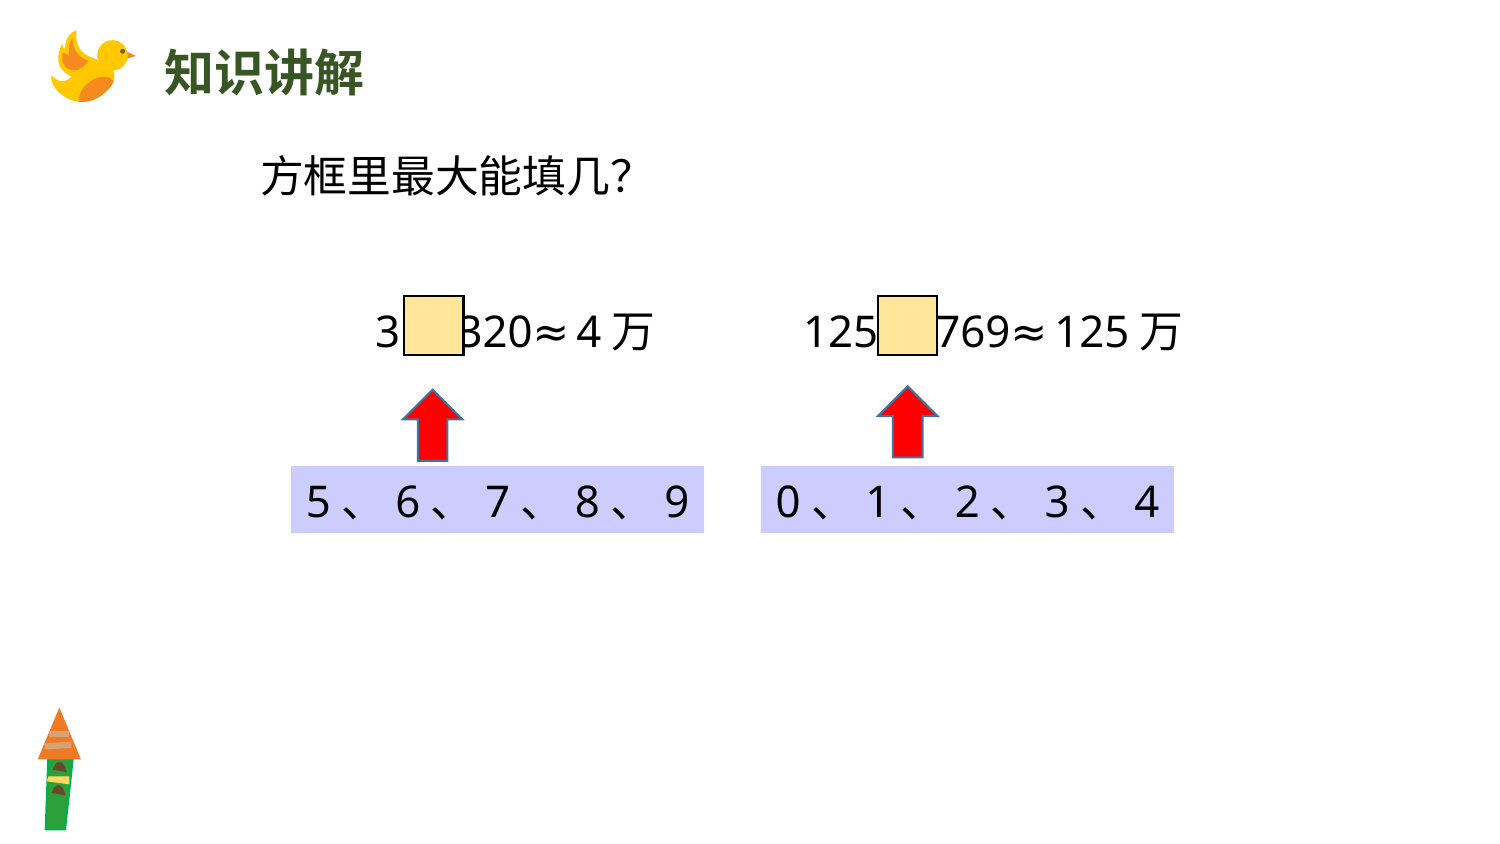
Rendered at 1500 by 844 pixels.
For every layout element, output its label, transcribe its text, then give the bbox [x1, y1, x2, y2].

text_box 方框里最大能填几？ [248, 143, 666, 260]
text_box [798, 386, 1137, 535]
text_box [789, 295, 1197, 365]
text_box 知识讲解 [152, 35, 376, 107]
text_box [363, 295, 667, 365]
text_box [329, 389, 667, 535]
